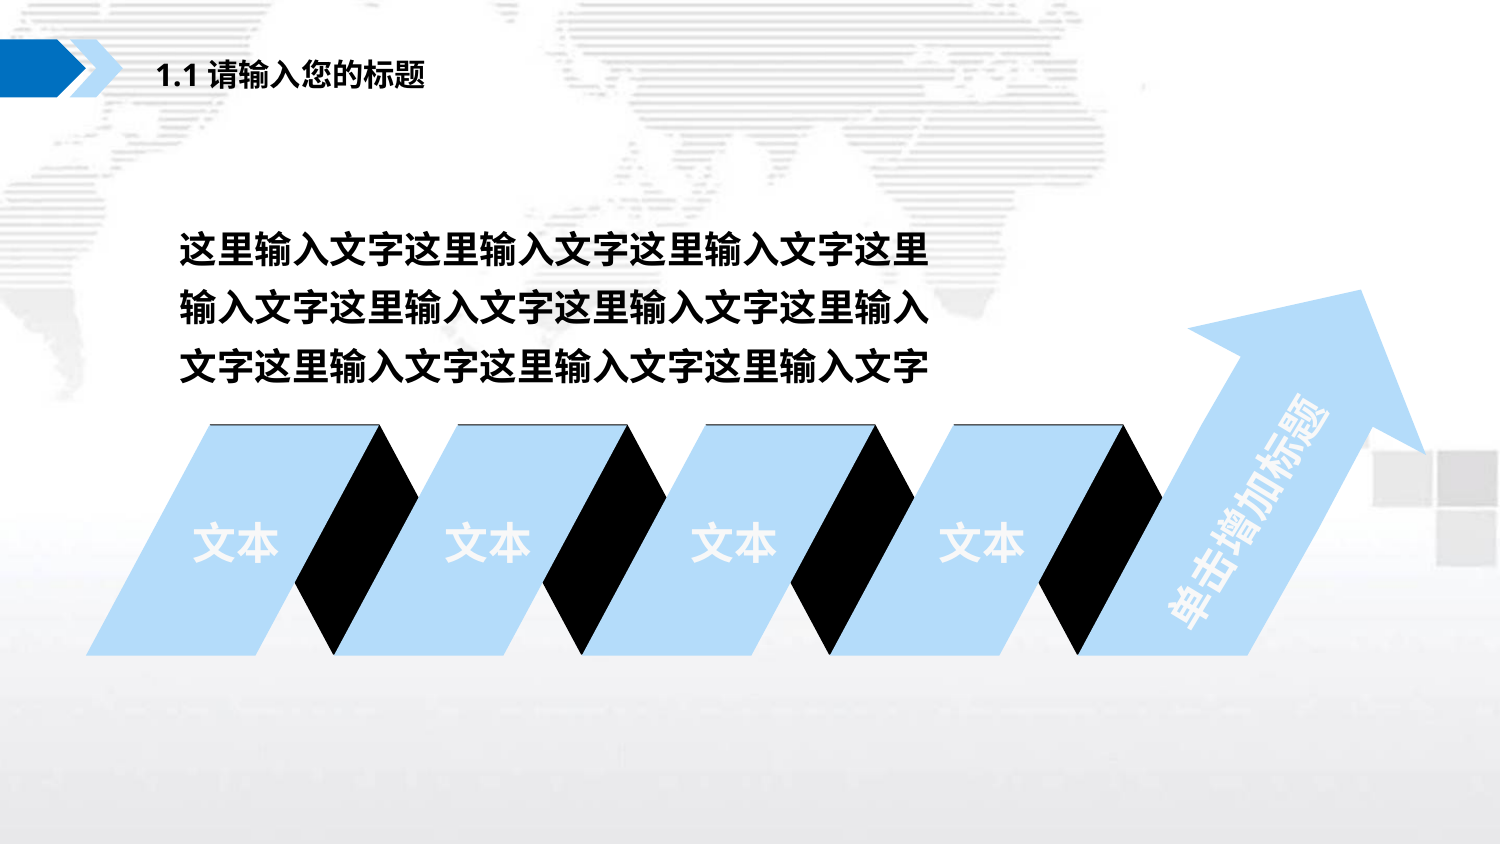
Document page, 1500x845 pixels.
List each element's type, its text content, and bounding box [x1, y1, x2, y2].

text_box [829, 425, 1113, 656]
picture [0, 0, 1500, 844]
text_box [85, 425, 331, 656]
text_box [333, 425, 579, 656]
text_box [0, 39, 86, 98]
text_box 1.1请输入您的标题 [140, 48, 441, 101]
text_box 这里输入文字这里输入文字这里输入文字这里输入文字这里输入文字这里输入文字这里输入文字这里输入文字这里输入文字这里输入文字 [164, 204, 954, 395]
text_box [1118, 262, 1390, 720]
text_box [581, 425, 827, 656]
text_box [69, 39, 123, 98]
